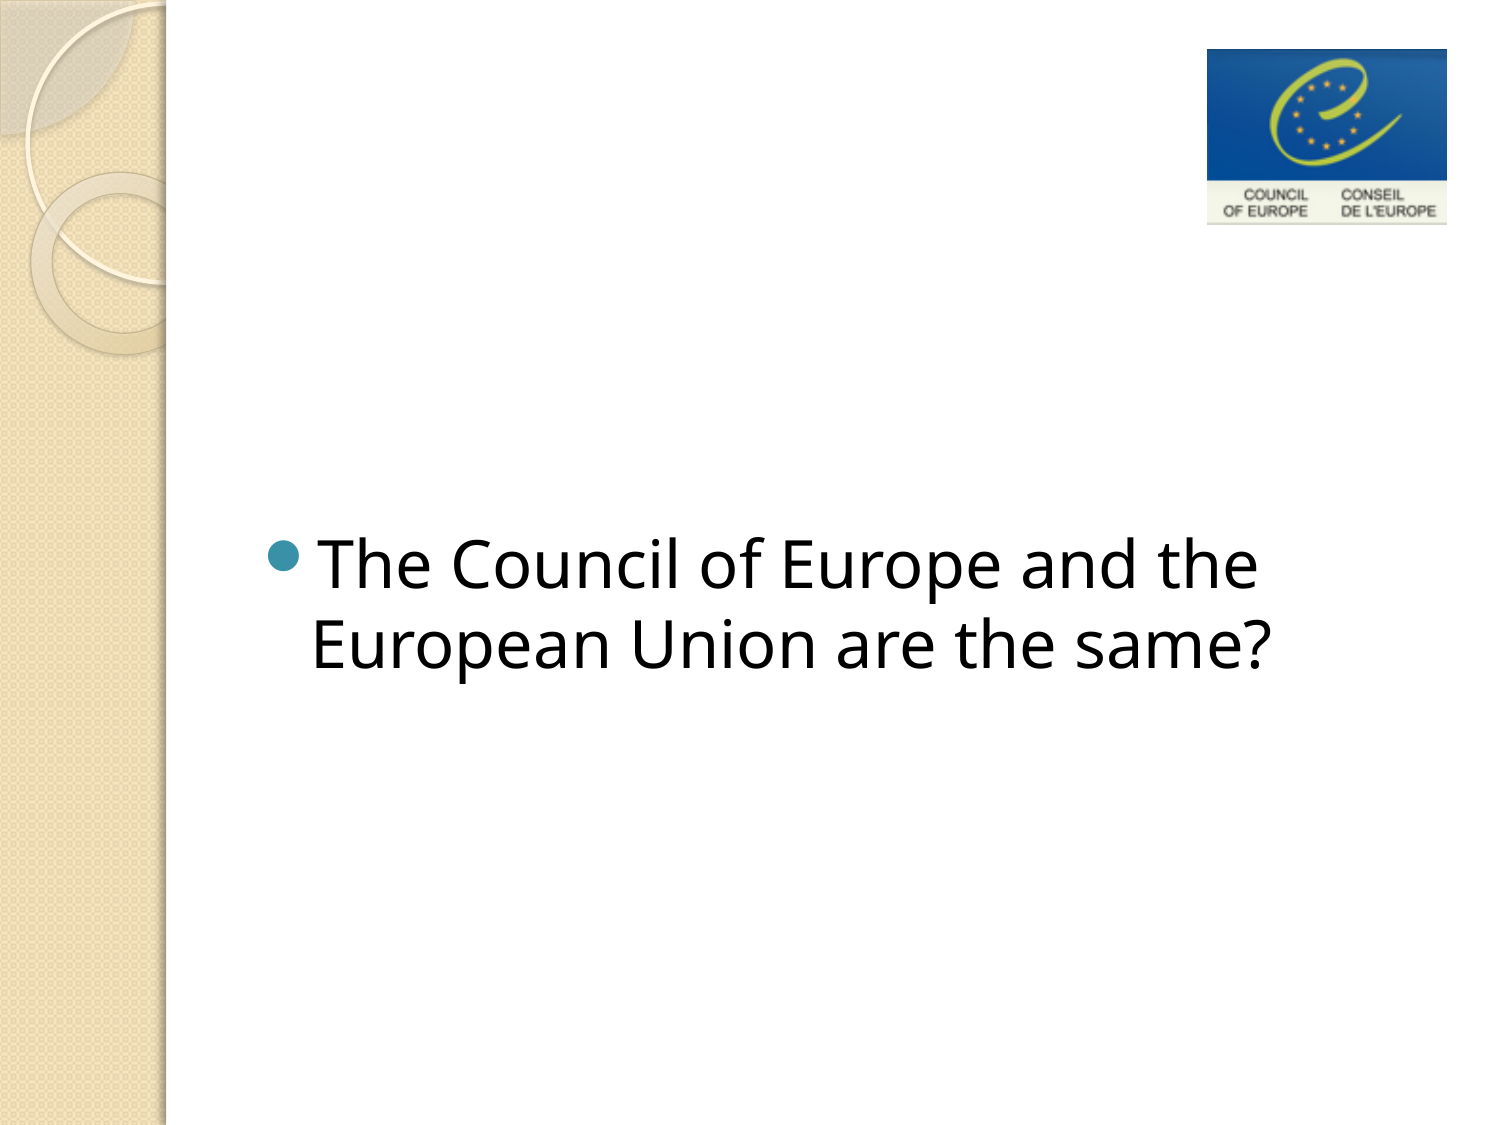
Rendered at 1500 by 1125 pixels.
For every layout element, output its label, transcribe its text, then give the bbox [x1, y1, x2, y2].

picture [1206, 49, 1447, 226]
list The Council of Europe and the European Union are the same? [235, 237, 1466, 1025]
